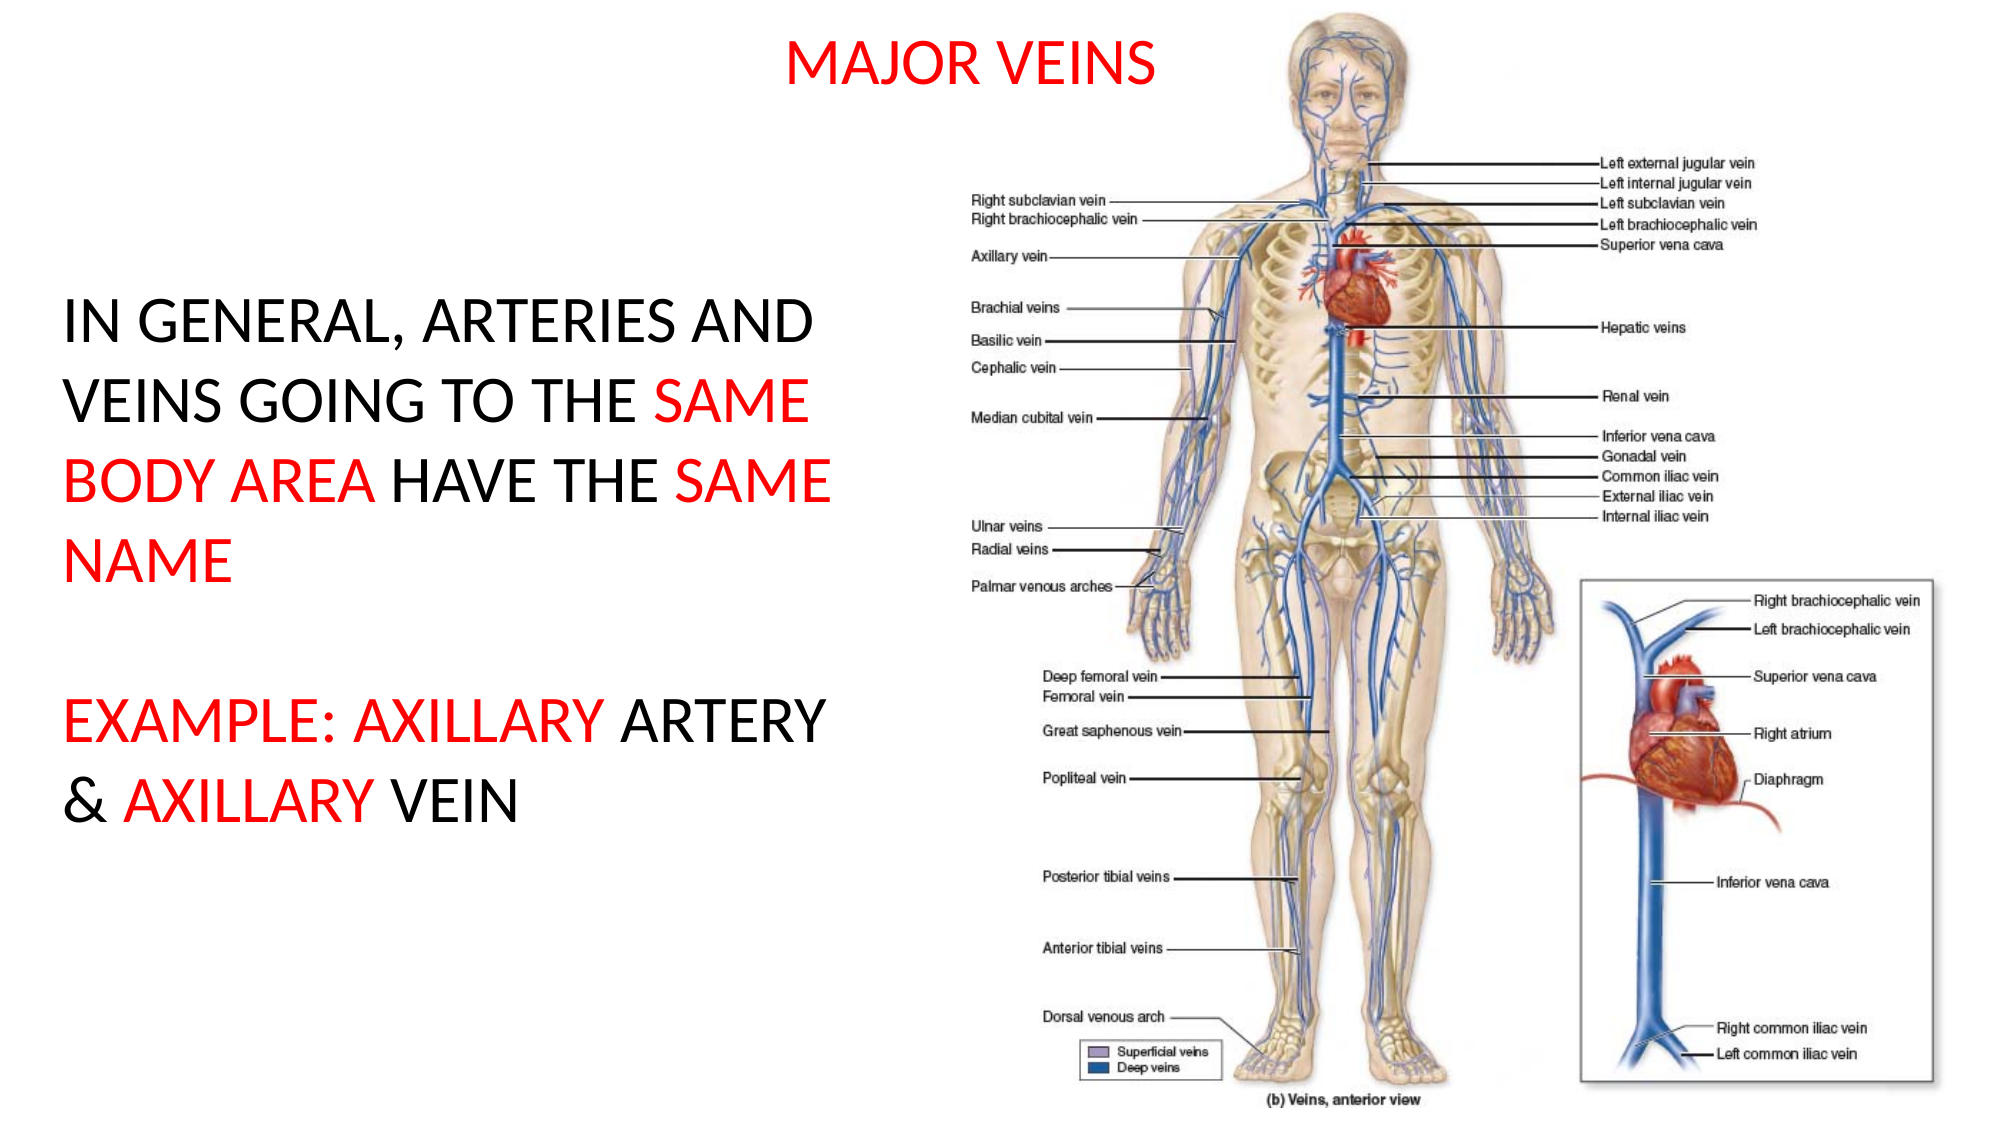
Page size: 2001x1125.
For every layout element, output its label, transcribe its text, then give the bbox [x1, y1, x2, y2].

text_box In general, arteries and veins going to the same body area have the same name Example: Axillary artery & Axillary vein [48, 268, 883, 844]
text_box Major Veins [769, 10, 970, 105]
picture [970, 10, 1947, 1108]
